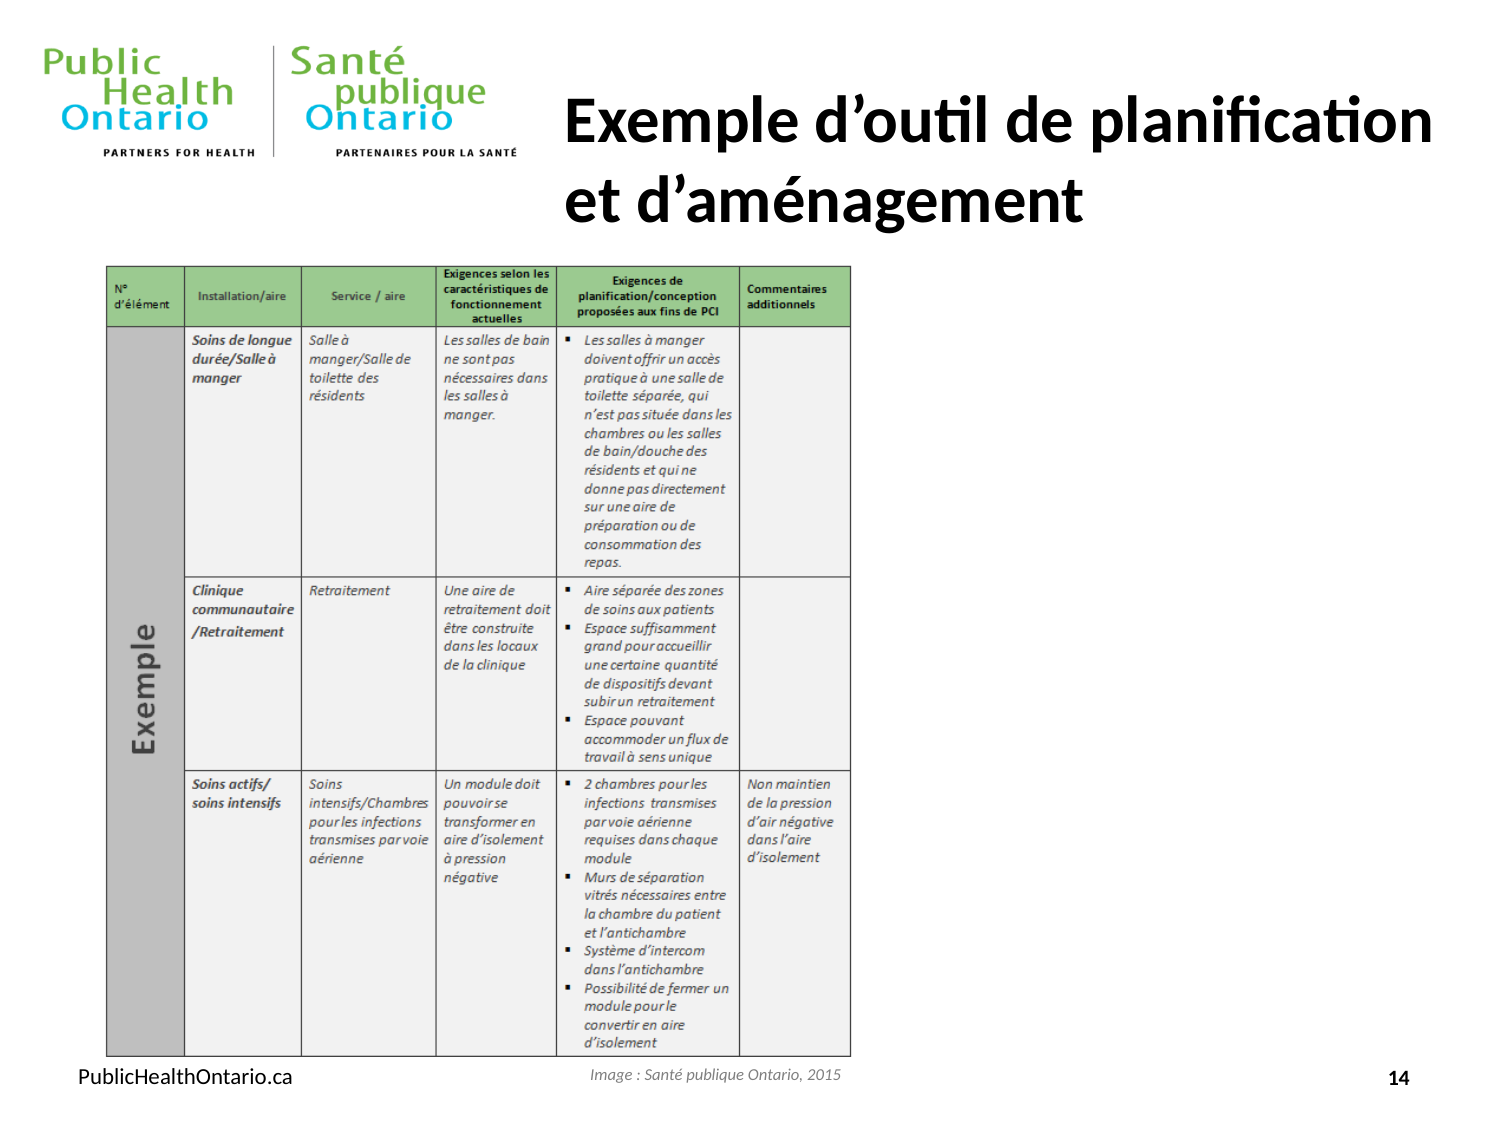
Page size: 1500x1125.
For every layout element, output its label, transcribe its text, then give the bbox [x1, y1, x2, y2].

picture [99, 260, 863, 1057]
picture [37, 37, 525, 165]
slide_number 14 [1287, 1057, 1425, 1096]
text_box Image : Santé publique Ontario, 2015 [367, 1061, 857, 1091]
text_box Exemple d’outil de planification et d’aménagement [549, 37, 1475, 275]
